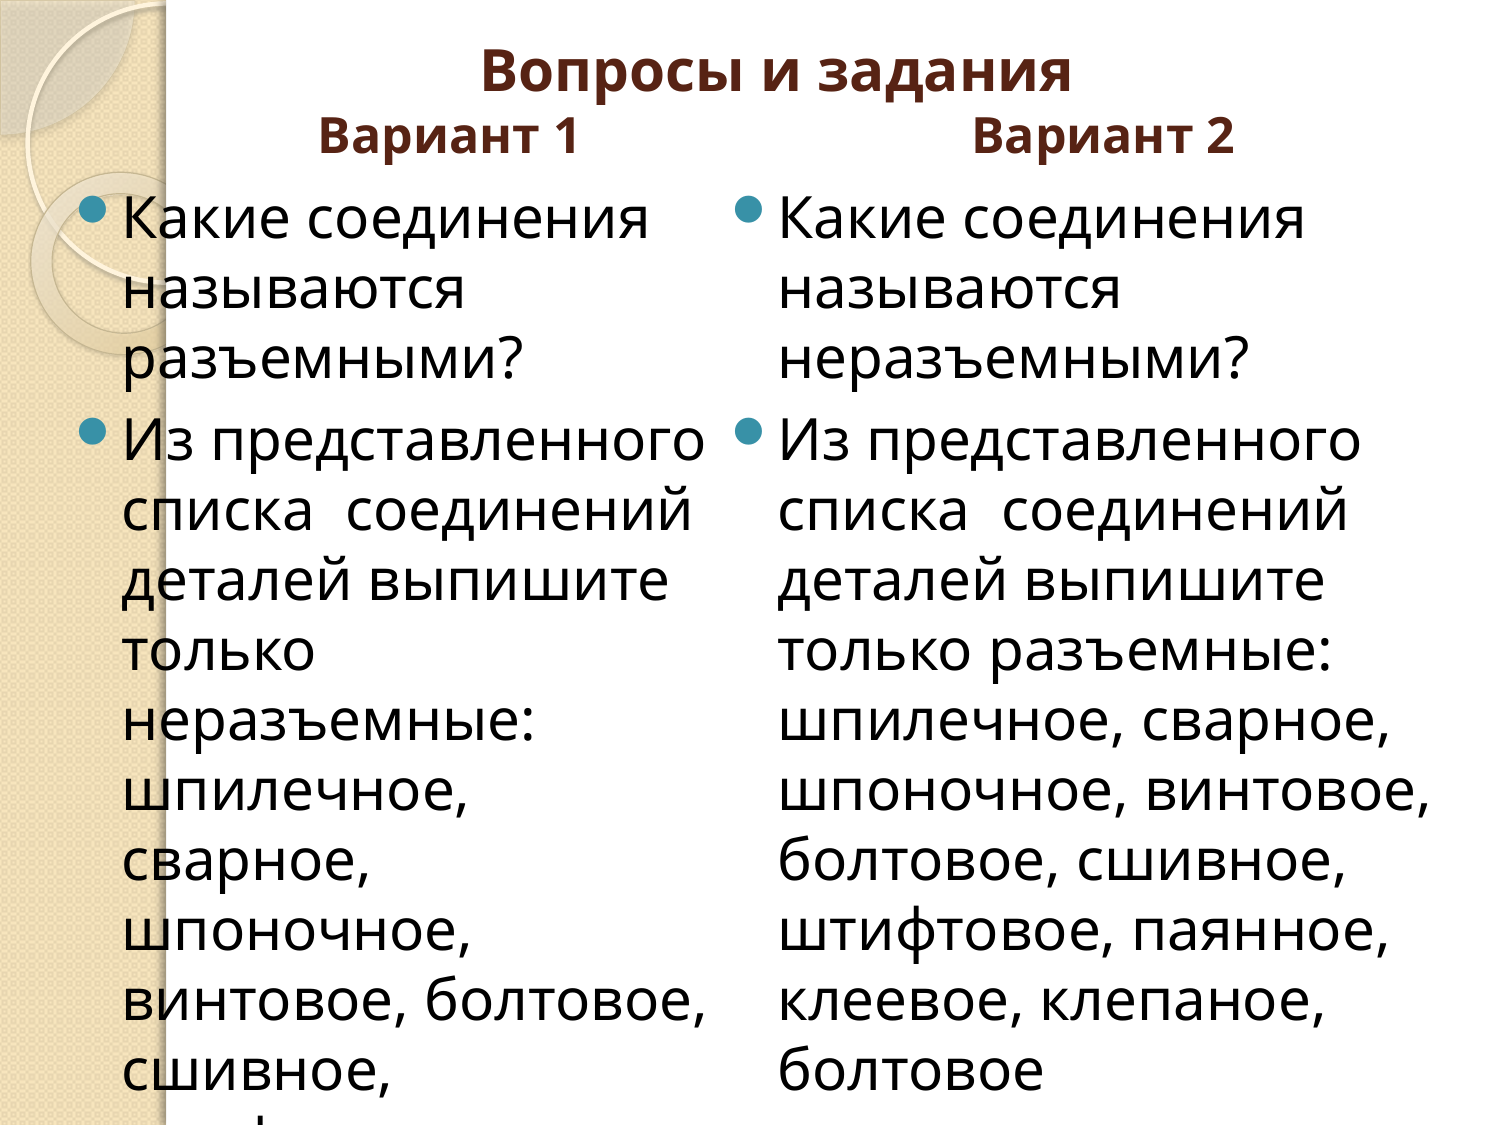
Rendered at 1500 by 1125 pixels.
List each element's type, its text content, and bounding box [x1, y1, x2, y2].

list Какие соединения называются разъемными? Из представленного списка соединений деталей выпишите только неразъемные: шпилечное, сварное, шпоночное, винтовое, болтовое, сшивное, штифтовое, клеевое, клепаное, паянное [46, 172, 750, 1094]
title Вопросы и задания Вариант 1 Вариант 2 [88, 0, 1466, 172]
list Какие соединения называются неразъемными? Из представленного списка соединений деталей выпишите только разъемные: шпилечное, сварное, шпоночное, винтовое, болтовое, сшивное, штифтовое, паянное, клеевое, клепаное, болтовое [702, 172, 1471, 1083]
